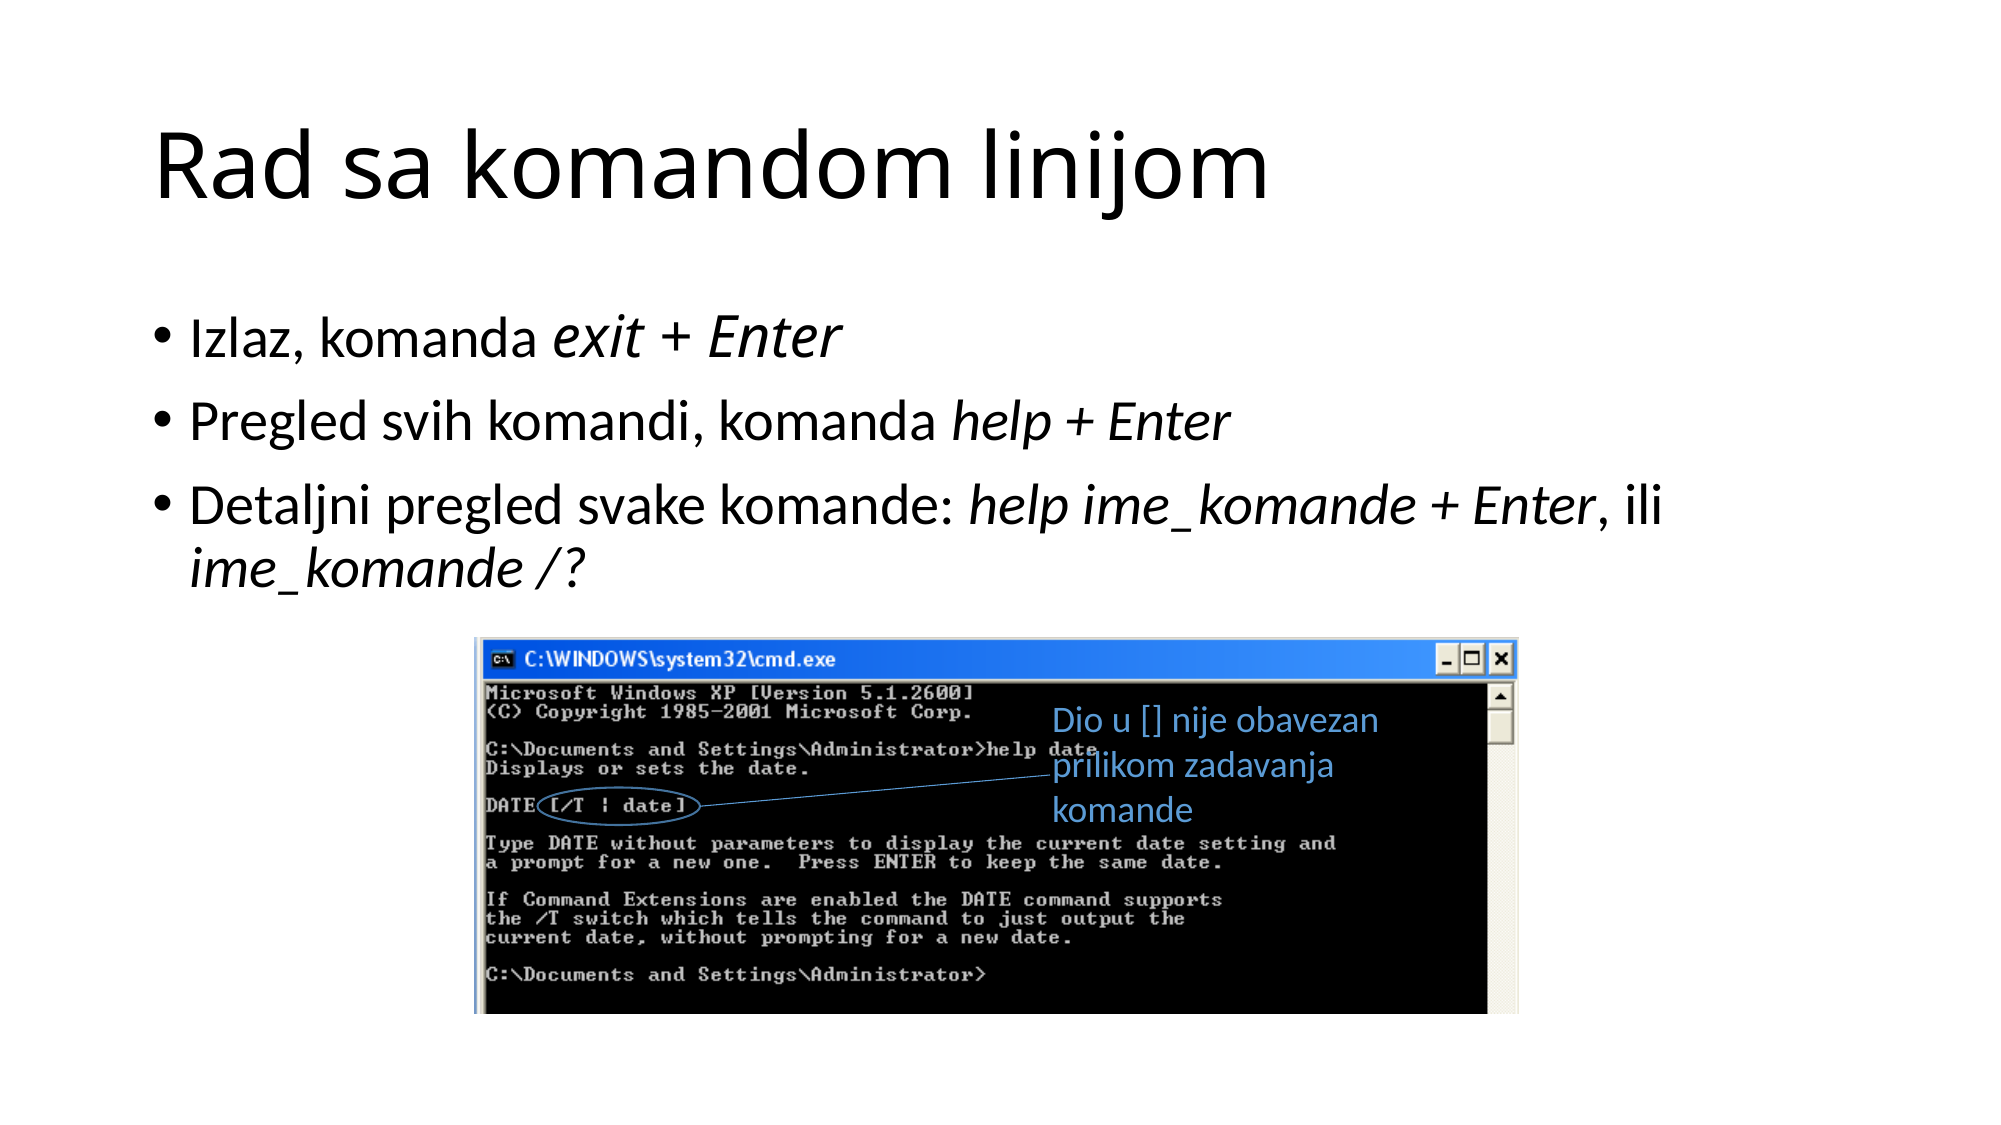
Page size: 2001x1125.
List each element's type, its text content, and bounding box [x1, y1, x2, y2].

title Rad sa komandom linijom [137, 59, 1863, 278]
list Izlaz, komanda exit + Enter Pregled svih komandi, komanda help + Enter Detaljni pregled svake komande: help ime_komande + Enter, ili ime_komande /? [137, 299, 1863, 1014]
picture [474, 637, 1519, 1014]
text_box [699, 774, 1050, 807]
